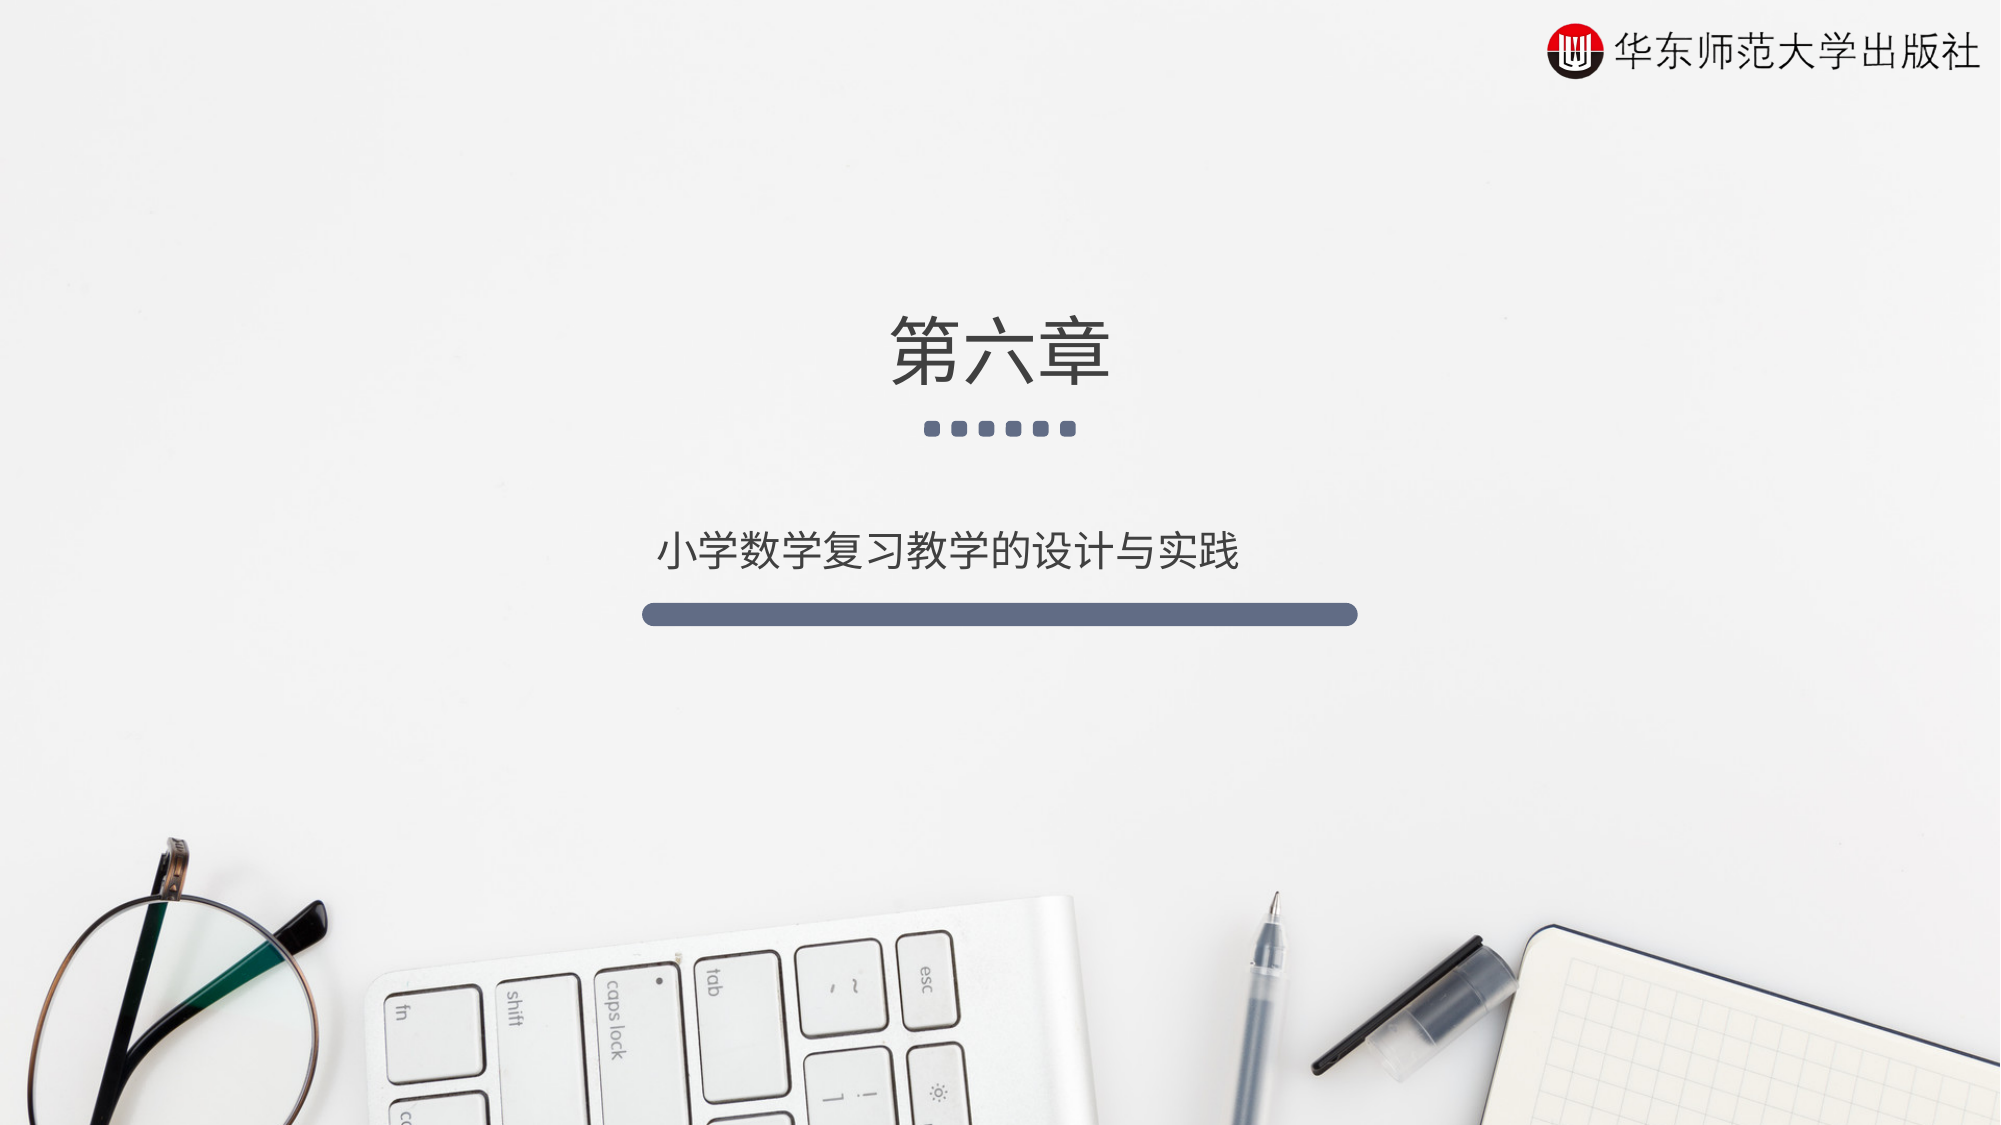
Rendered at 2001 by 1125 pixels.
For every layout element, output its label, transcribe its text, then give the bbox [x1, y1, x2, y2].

picture [0, 0, 2000, 1125]
text_box [641, 601, 1359, 628]
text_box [924, 420, 1076, 437]
text_box 小学数学复习教学的设计与实践 [656, 525, 1344, 576]
text_box 第六章 [638, 296, 1361, 402]
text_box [1536, 13, 1989, 83]
